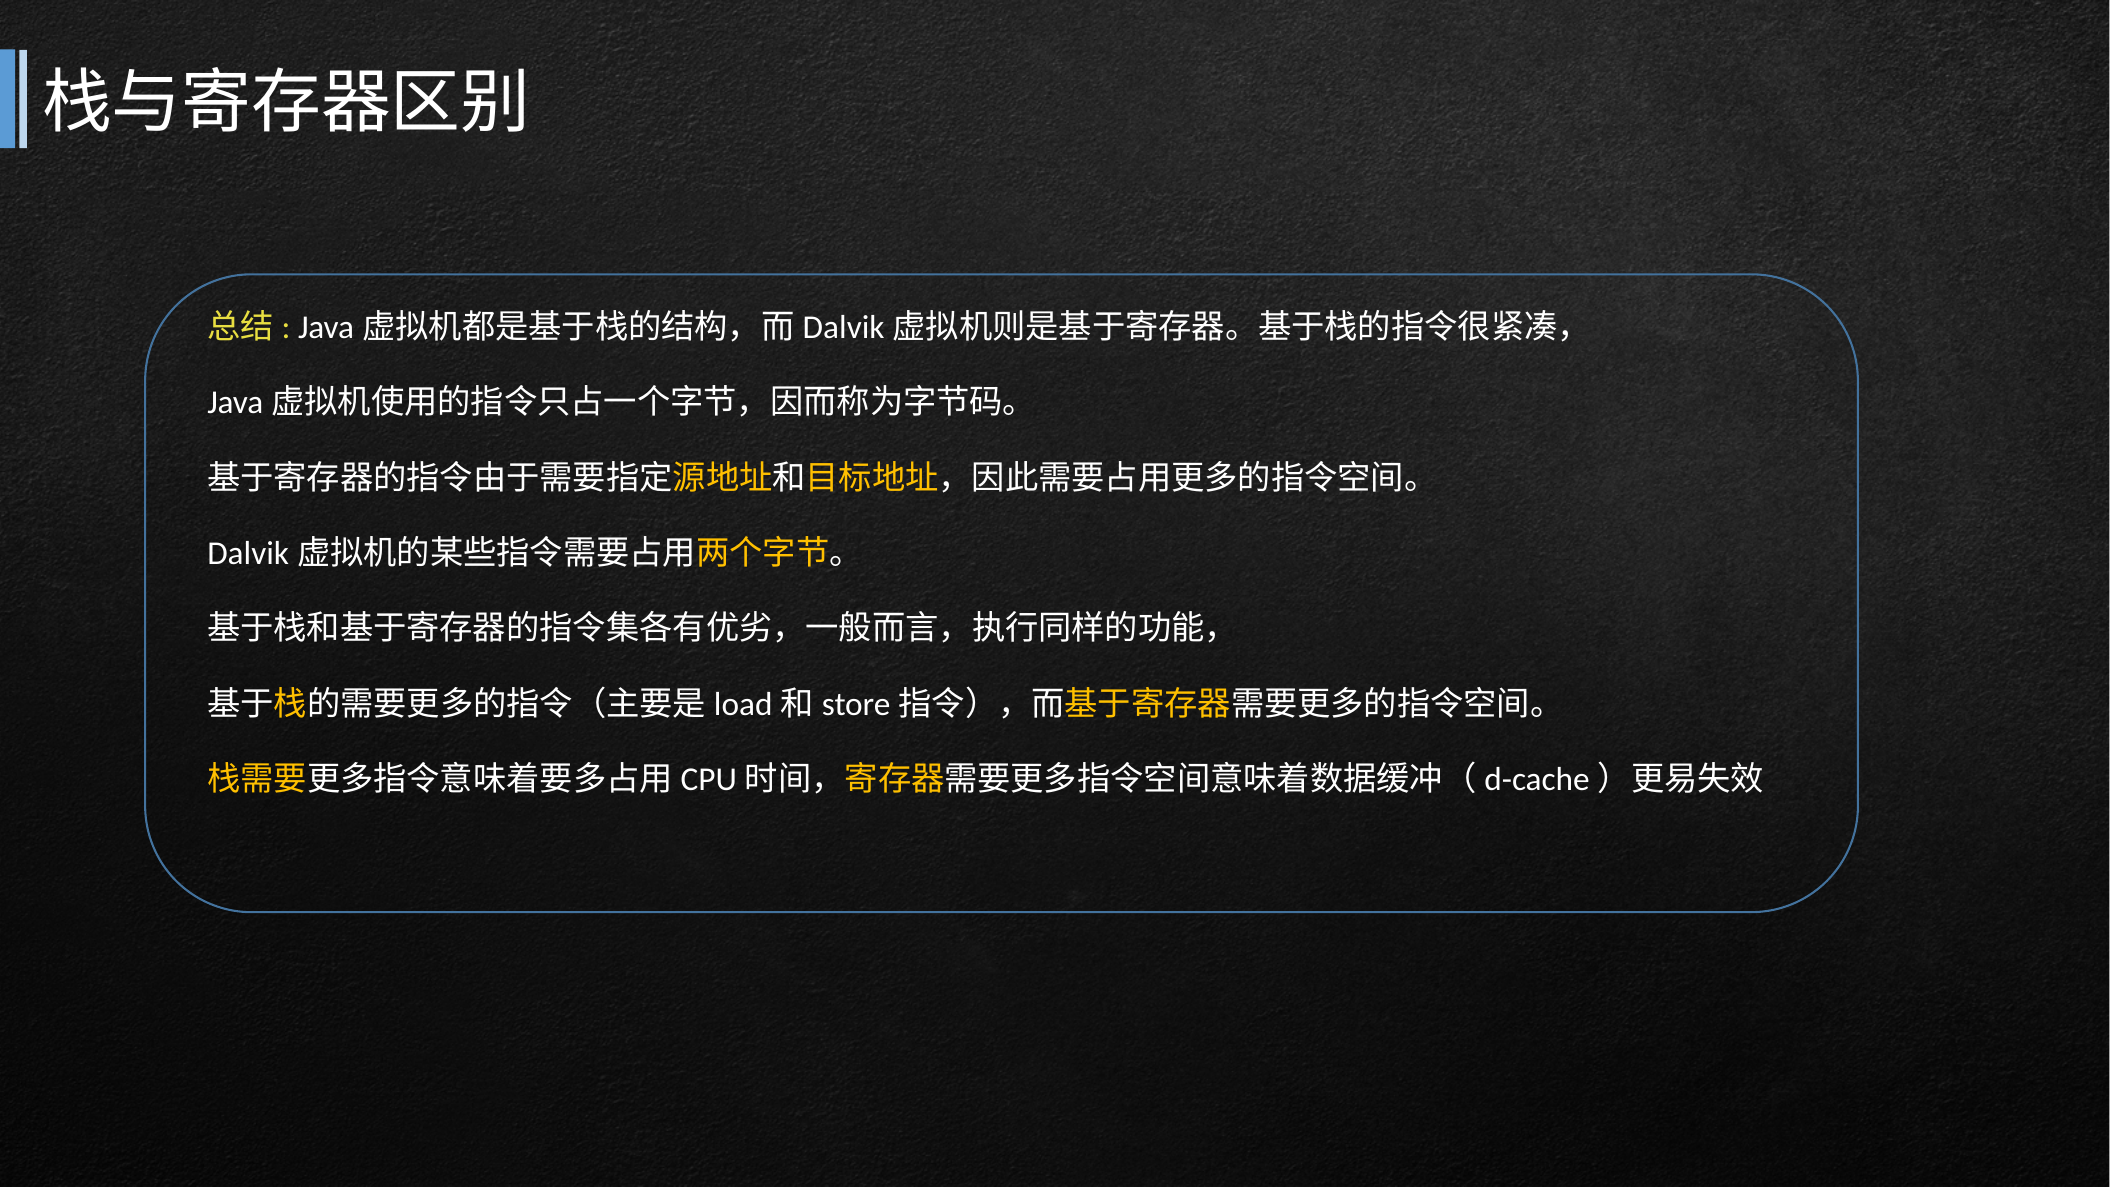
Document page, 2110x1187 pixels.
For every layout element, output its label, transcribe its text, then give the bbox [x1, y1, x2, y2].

title 栈与寄存器区别 [26, 53, 2005, 155]
picture [0, 0, 2110, 1187]
text_box [144, 273, 1859, 914]
